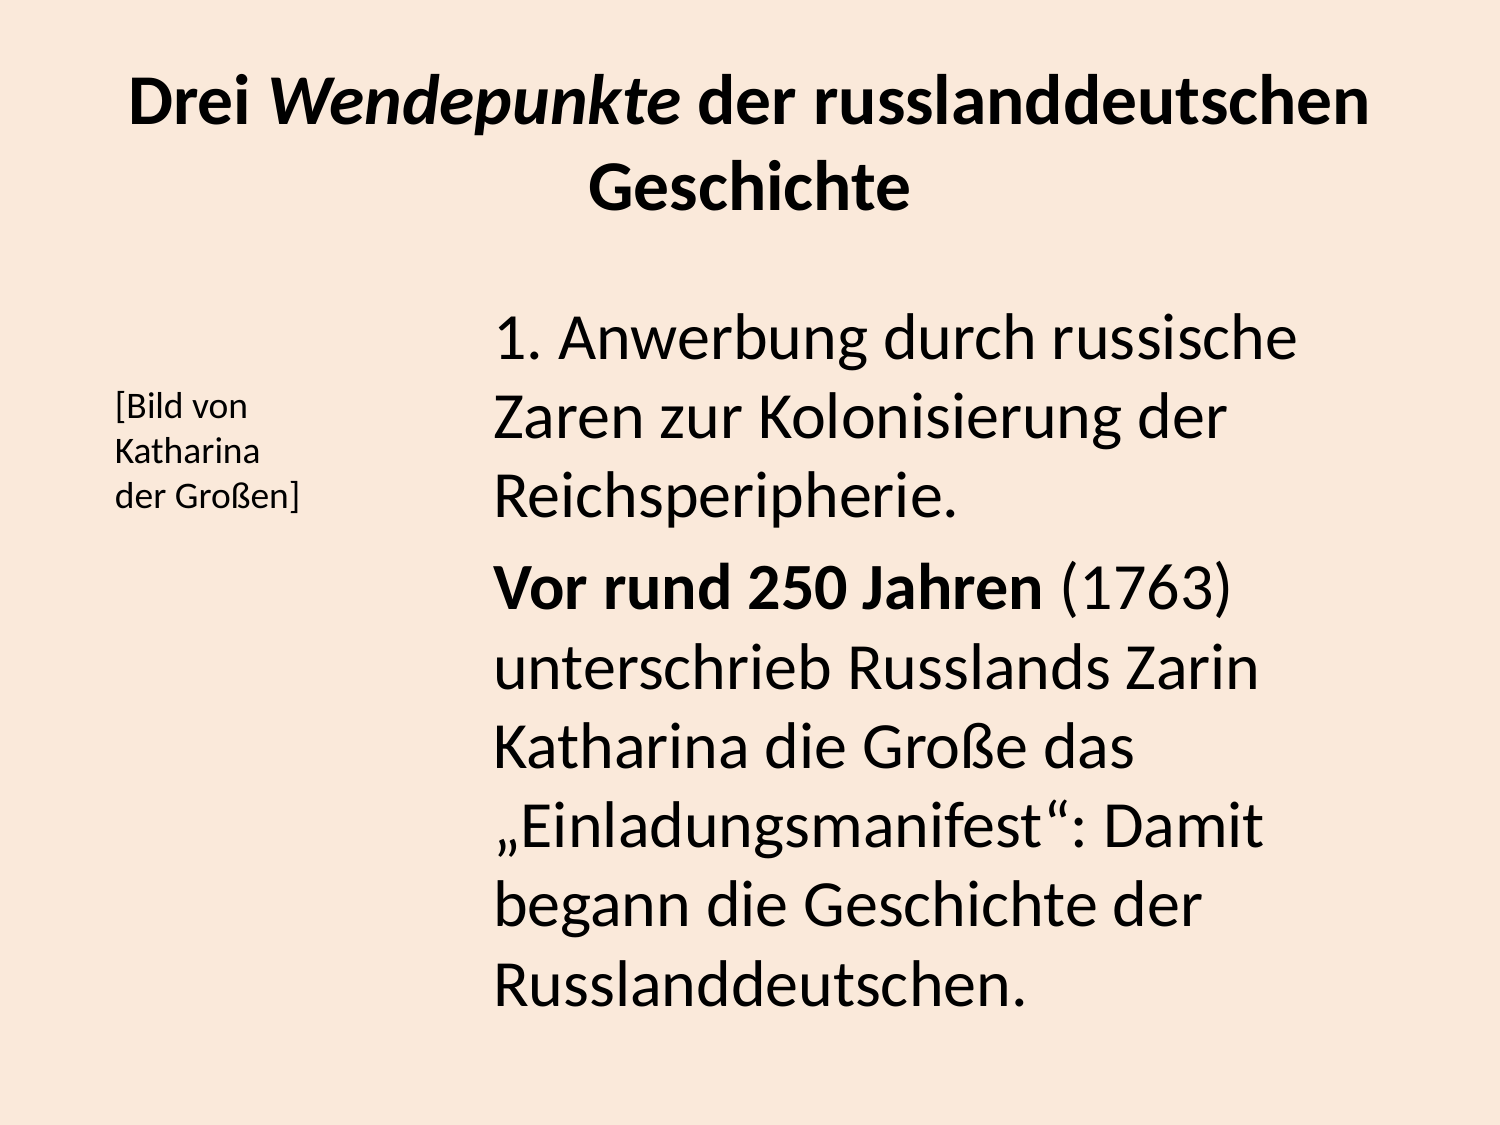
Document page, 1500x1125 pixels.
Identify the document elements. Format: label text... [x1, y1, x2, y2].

title Drei Wendepunkte der russlanddeutschen Geschichte [75, 45, 1425, 233]
list 1. Anwerbung durch rus­sische Zaren zur Kolonisierung der Reichsperipherie. Vor rund 250 Jahren (1763) unterschrieb Russlands Zarin Katharina die Große das „Einladungsmanifest“: Damit begann die Geschichte der Russlanddeutschen. [478, 285, 1425, 1029]
text_box [Bild von Katharina der Großen] [100, 373, 325, 524]
